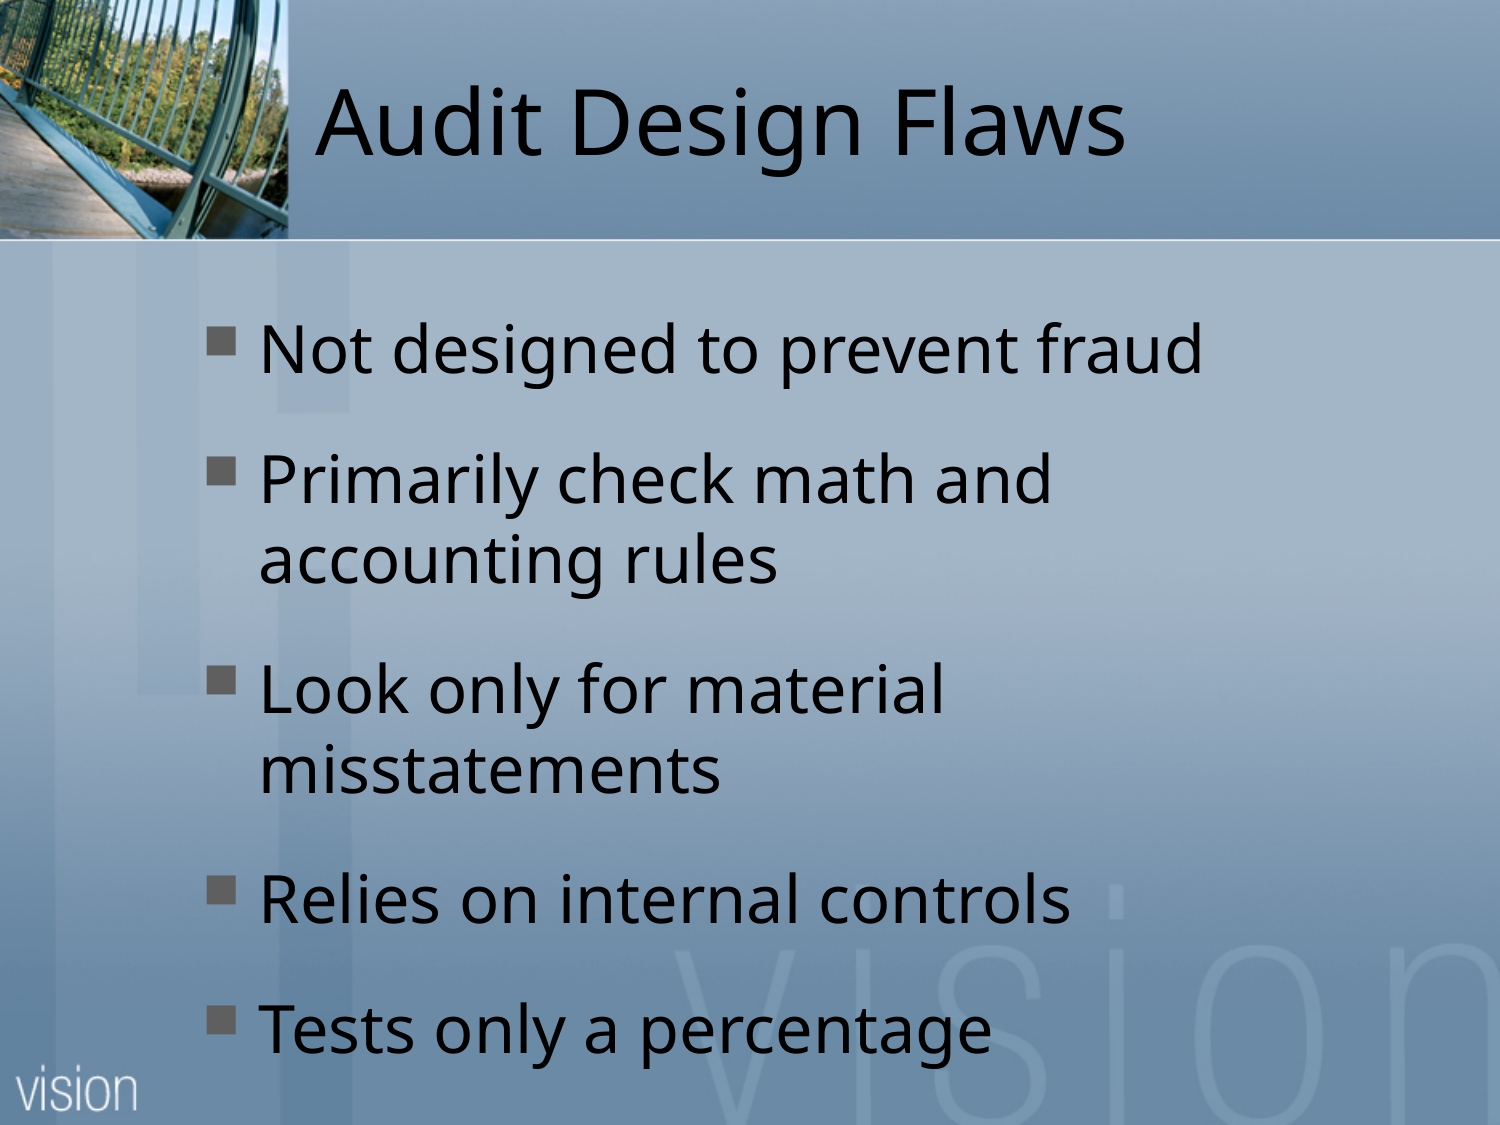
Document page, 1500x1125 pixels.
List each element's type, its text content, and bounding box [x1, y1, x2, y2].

picture [0, 0, 1500, 1125]
list Not designed to prevent fraud Primarily check math and accounting rules Look only for material misstatements Relies on internal controls Tests only a percentage [187, 299, 1425, 975]
title Audit Design Flaws [299, 30, 1462, 207]
